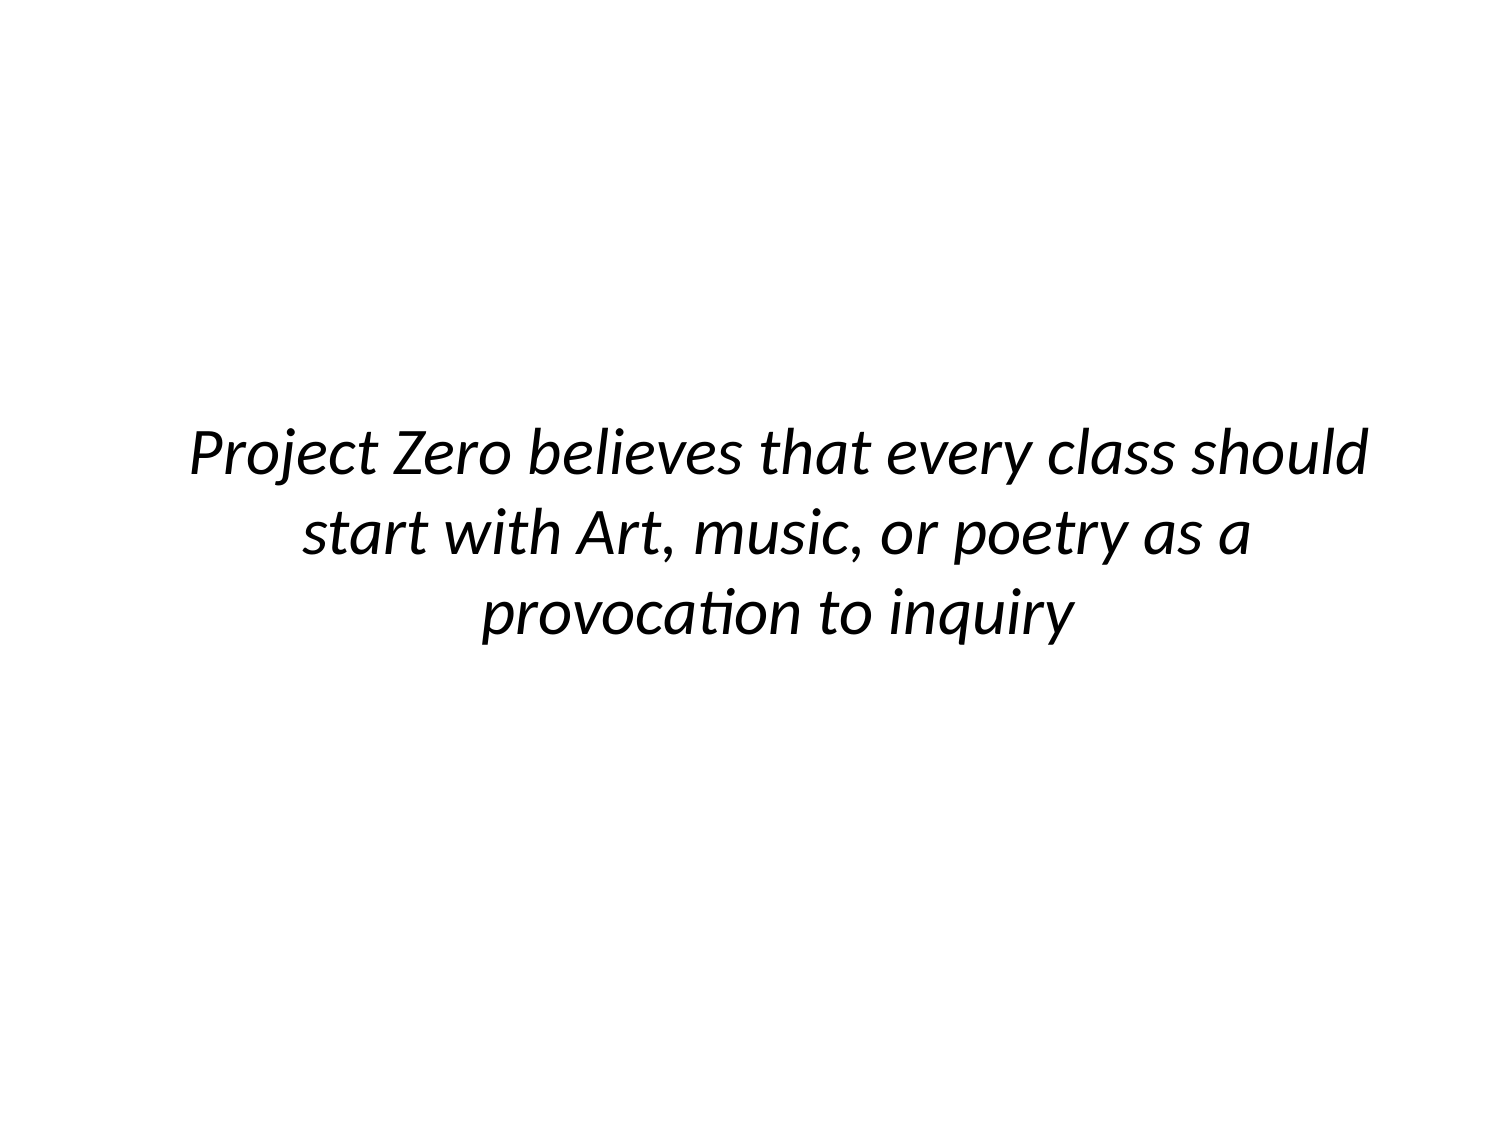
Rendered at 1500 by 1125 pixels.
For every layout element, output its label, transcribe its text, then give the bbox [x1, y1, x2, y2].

list Project Zero believes that every class should start with Art, music, or poetry as a provocation to inquiry [75, 399, 1425, 675]
